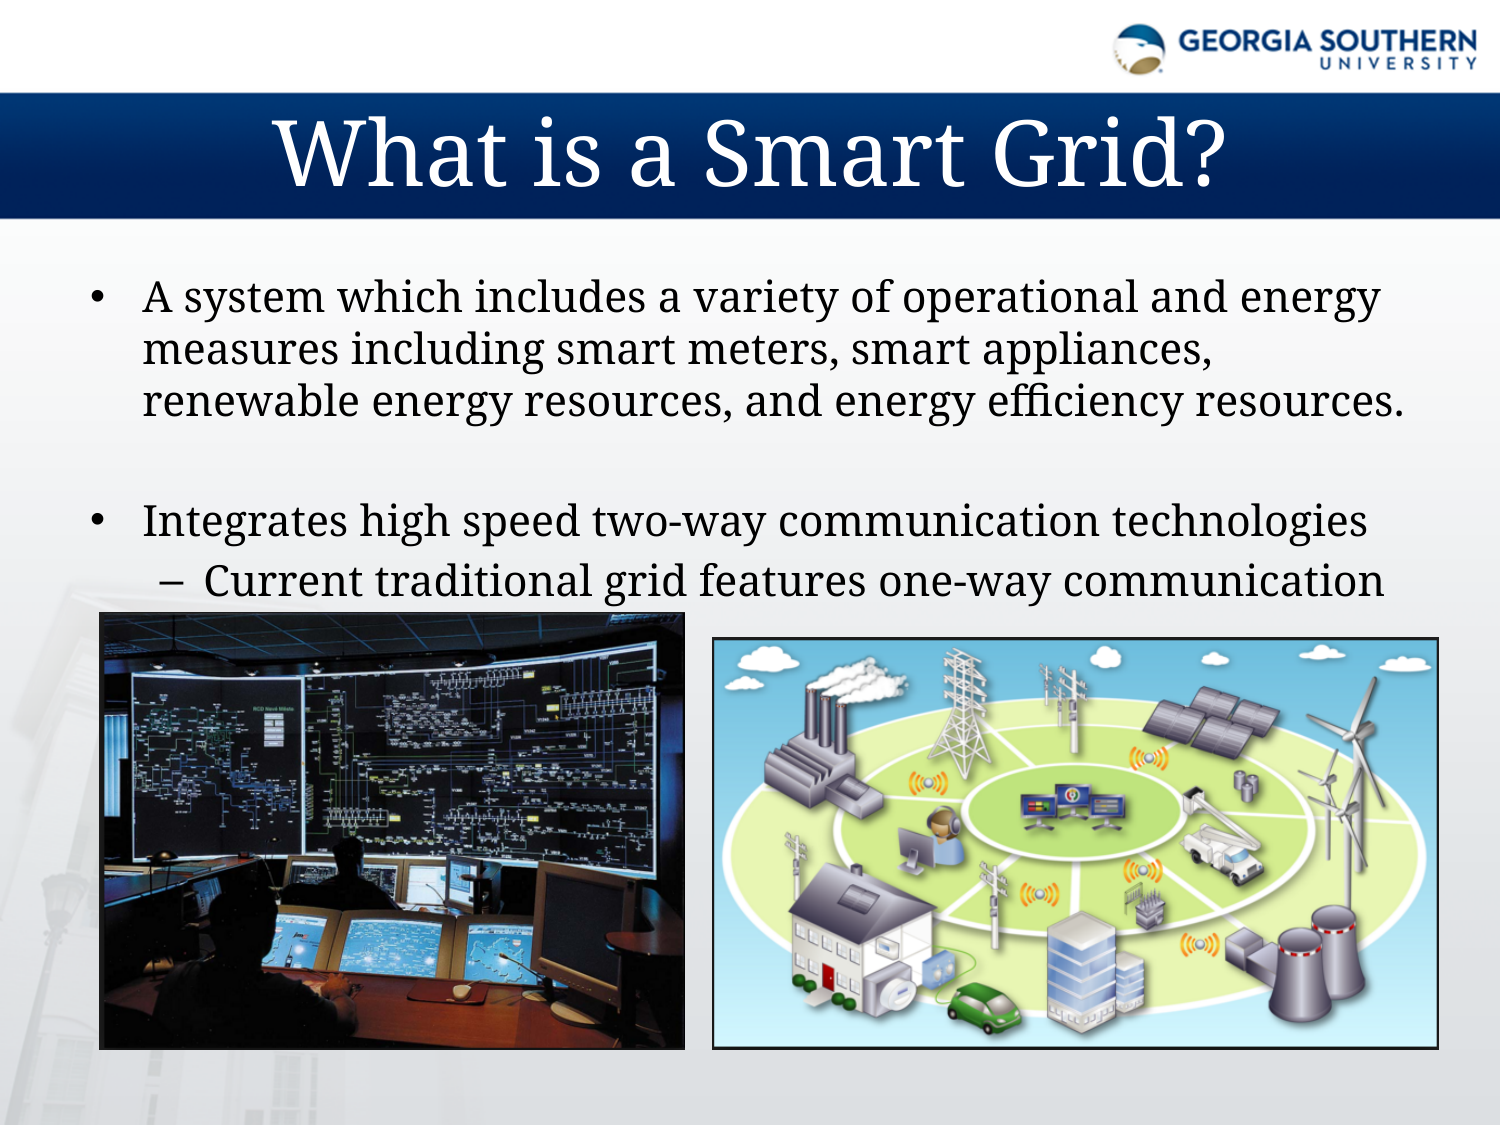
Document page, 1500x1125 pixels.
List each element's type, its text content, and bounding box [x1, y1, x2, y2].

title What is a Smart Grid? [75, 56, 1425, 244]
list A system which includes a variety of operational and energy measures including smart meters, smart appliances, renewable energy resources, and energy efficiency resources. Integrates high speed two-way communication technologies Current traditional grid features one-way communication [75, 262, 1425, 625]
picture [0, 0, 1500, 1125]
